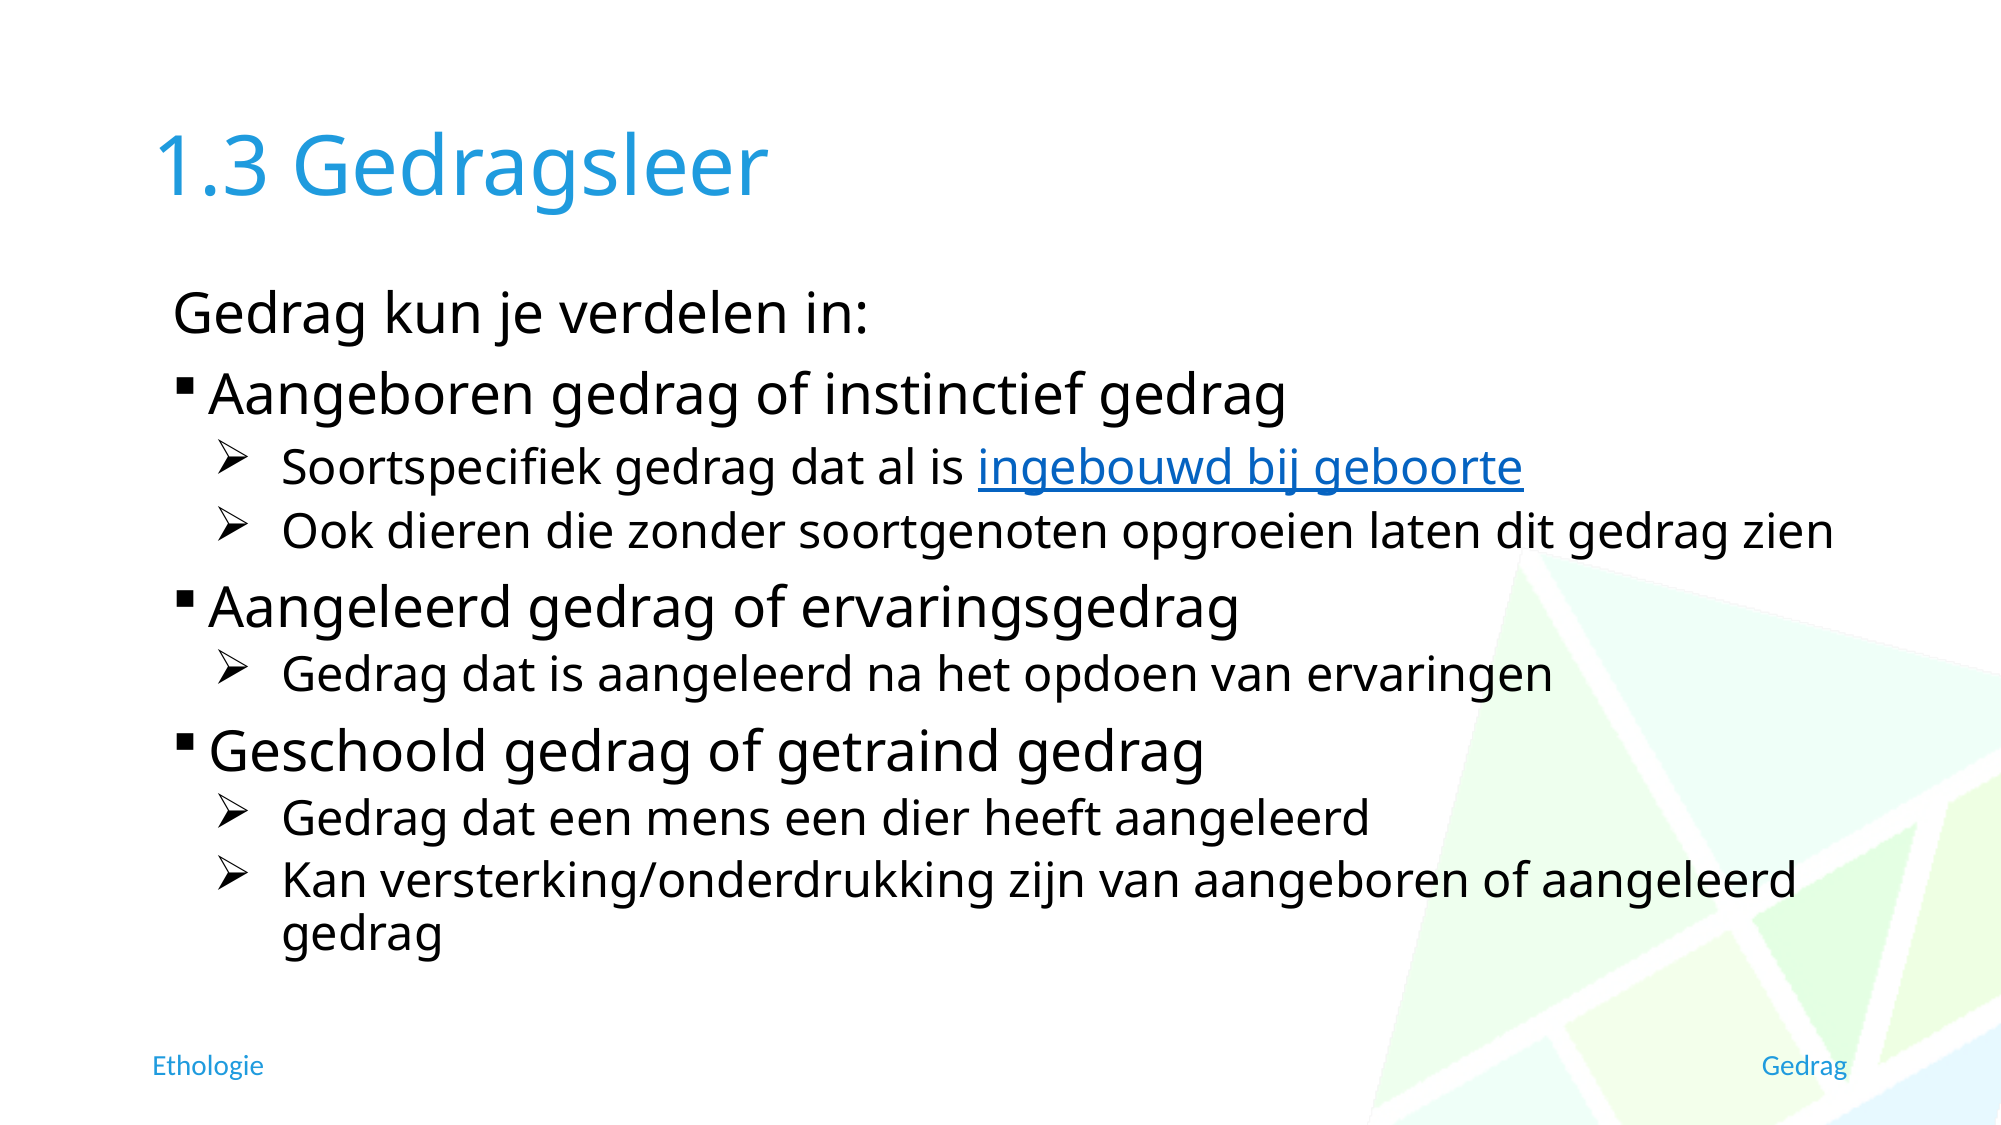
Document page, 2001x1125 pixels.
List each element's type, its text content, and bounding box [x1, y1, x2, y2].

list Gedrag [1412, 1042, 1863, 1103]
title 1.3 Gedragsleer [137, 59, 1863, 278]
list Ethologie [137, 1042, 588, 1103]
list Gedrag kun je verdelen in: Aangeboren gedrag of instinctief gedrag Soortspecifiek gedrag dat al is ingebouwd bij geboorte Ook dieren die zonder soortgenoten opgroeien laten dit gedrag zien Aangeleerd gedrag of ervaringsgedrag Gedrag dat is aangeleerd na het opdoen van ervaringen Geschoold gedrag of getraind gedrag Gedrag dat een mens een dier heeft aangeleerd Kan versterking/onderdrukking zijn van aangeboren of aangeleerd gedrag [157, 277, 1863, 1014]
